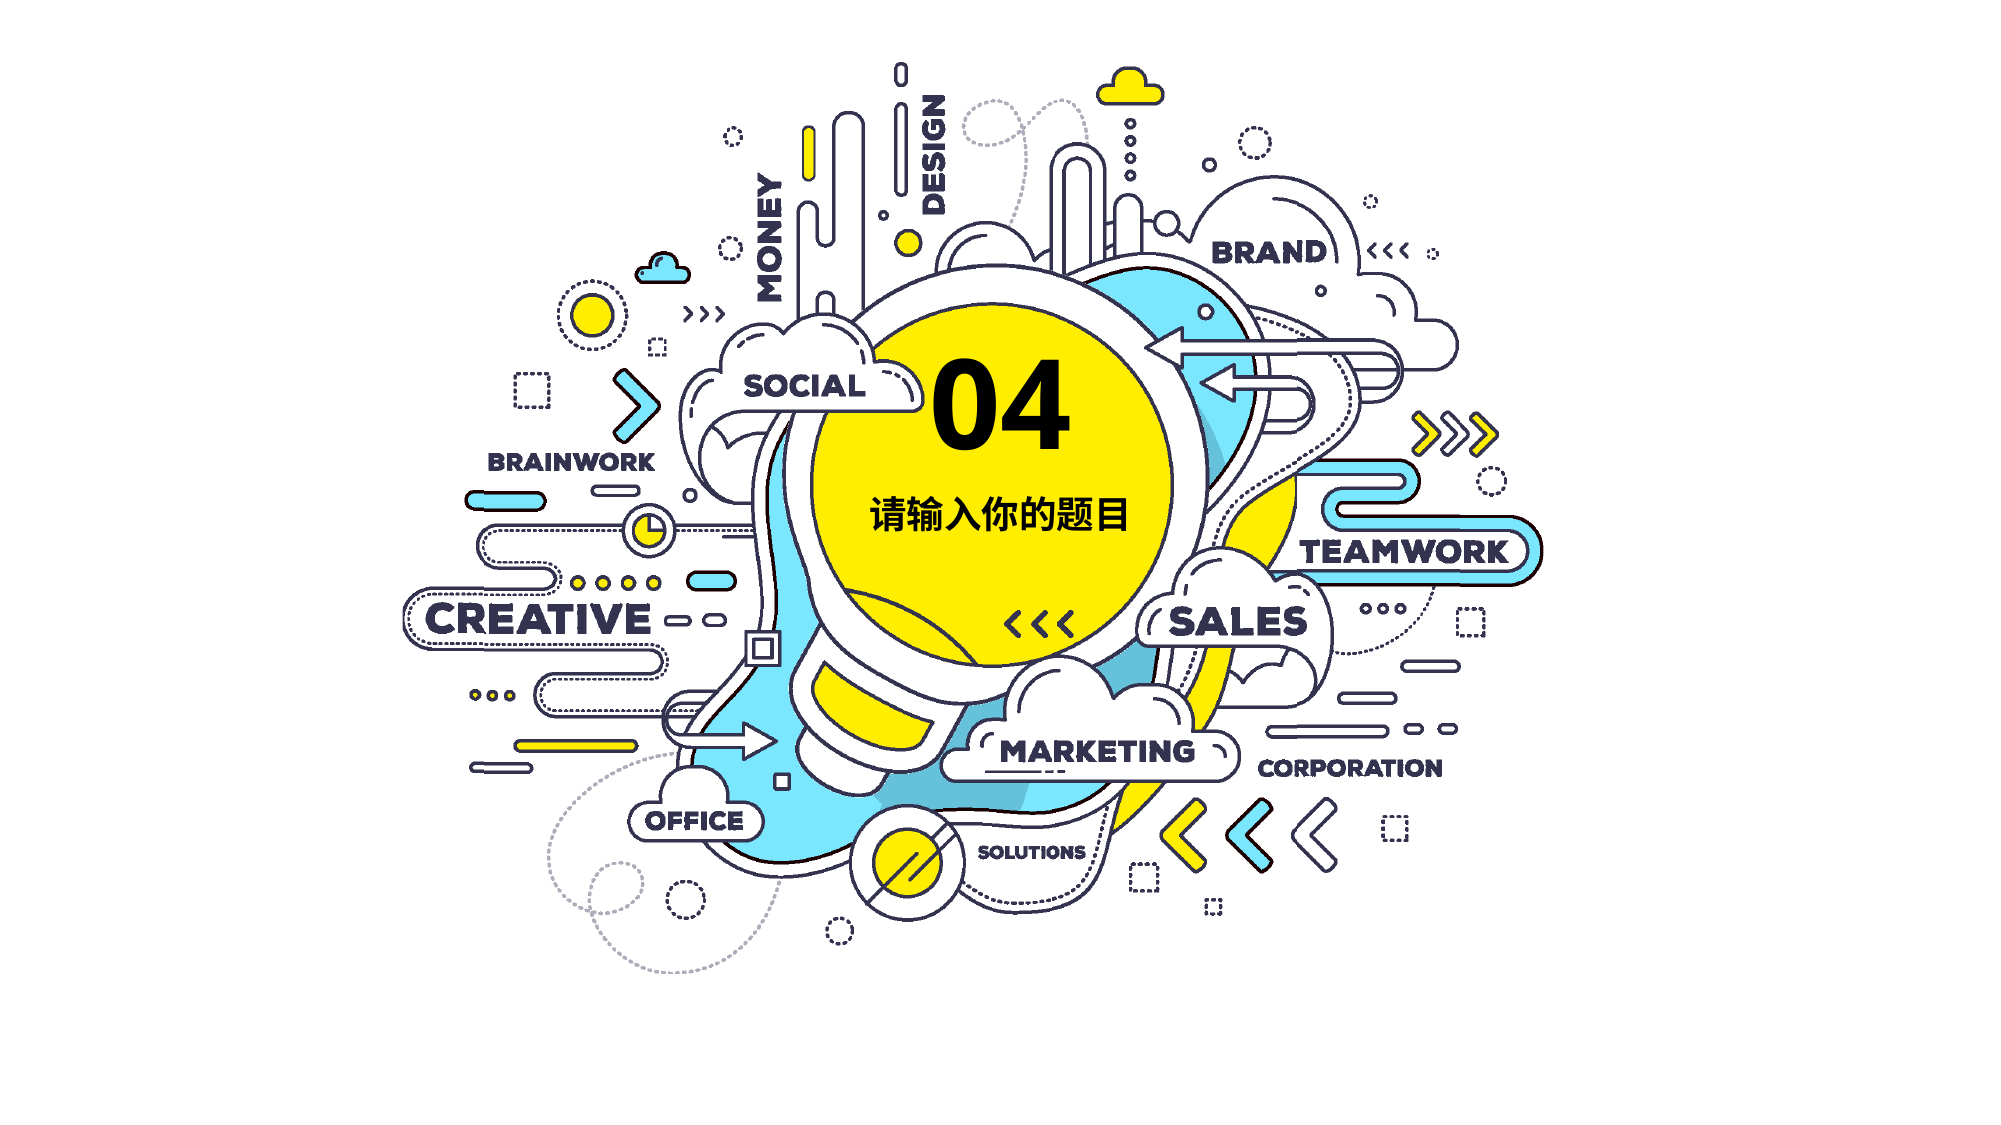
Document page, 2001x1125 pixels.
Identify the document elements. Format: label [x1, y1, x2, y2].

picture [402, 60, 1544, 974]
text_box [853, 317, 1149, 545]
